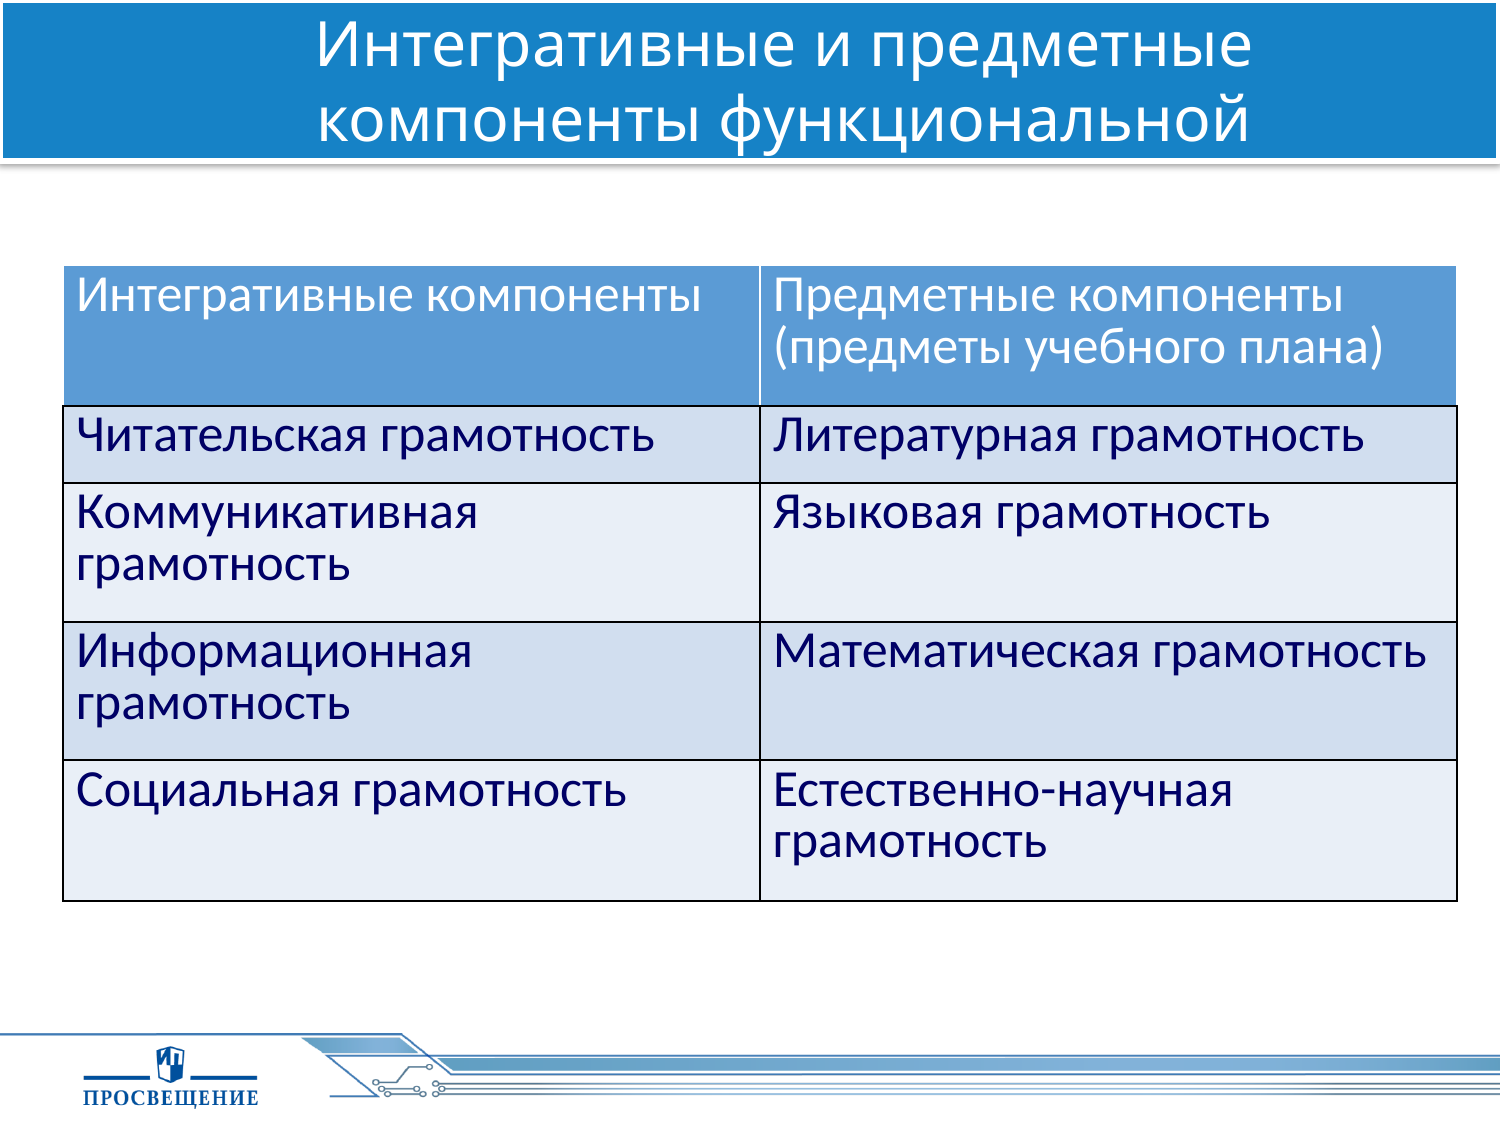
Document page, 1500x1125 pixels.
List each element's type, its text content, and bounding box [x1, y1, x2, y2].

table_header Интегративные компоненты [64, 266, 759, 405]
text_box [265, 841, 1377, 918]
table_cell Языковая грамотность [761, 484, 1456, 621]
text_box Интегративные и предметные компоненты функциональной грамотности [152, 0, 1417, 237]
table_cell Математическая грамотность [761, 623, 1456, 759]
table_cell Социальная грамотность [64, 761, 759, 900]
table_cell Читательская грамотность [64, 407, 759, 482]
table_cell Информационная грамотность [64, 623, 759, 759]
table_cell Литературная грамотность [761, 407, 1456, 482]
table_cell Коммуникативная грамотность [64, 484, 759, 621]
picture [0, 1033, 1500, 1109]
table_header Предметные компоненты (предметы учебного плана) [761, 266, 1456, 405]
table_cell Естественно-научная грамотность [761, 761, 1456, 900]
